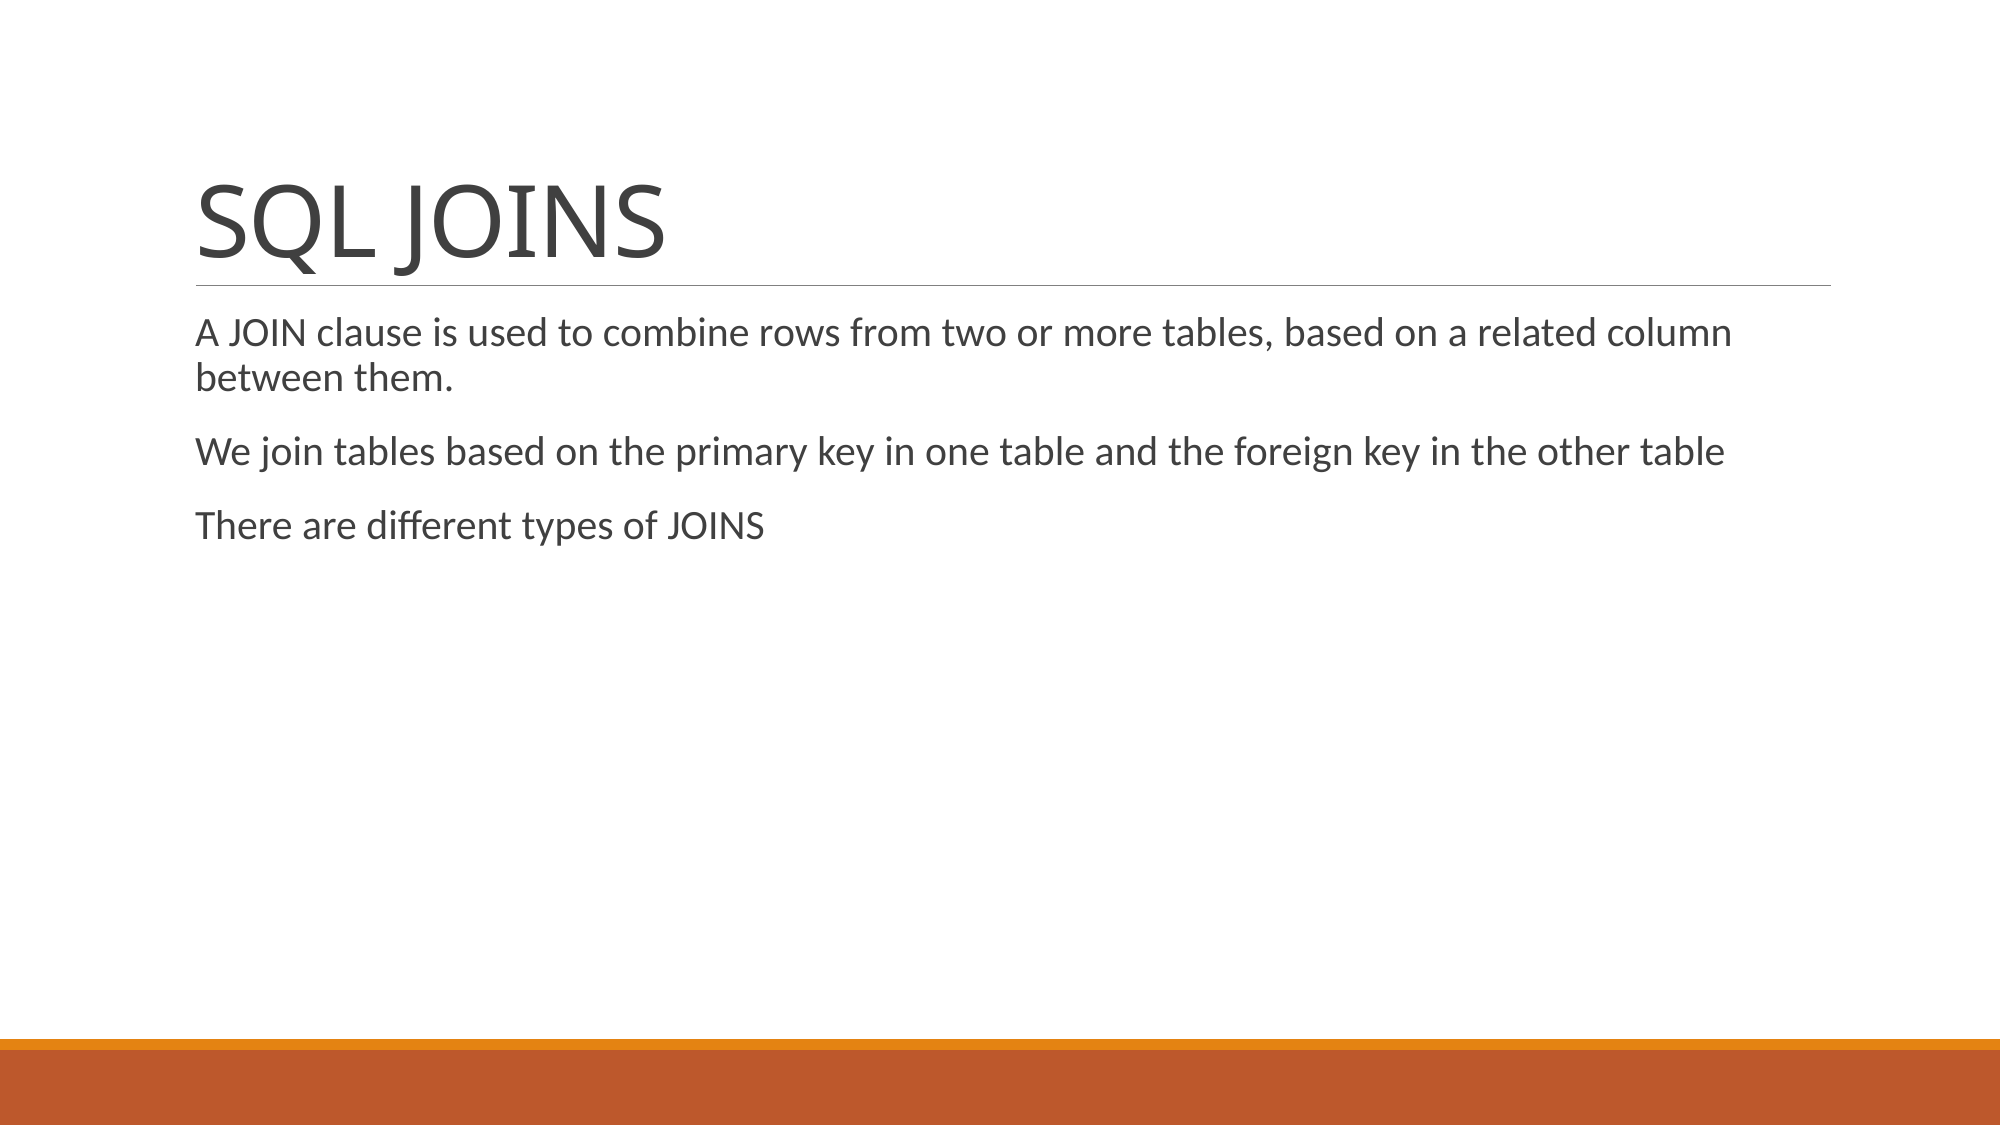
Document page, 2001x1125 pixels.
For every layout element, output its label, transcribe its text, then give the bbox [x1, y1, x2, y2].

list A JOIN clause is used to combine rows from two or more tables, based on a related column between them. We join tables based on the primary key in one table and the foreign key in the other table There are different types of JOINS [180, 302, 1830, 963]
title SQL JOINS [180, 47, 1830, 285]
